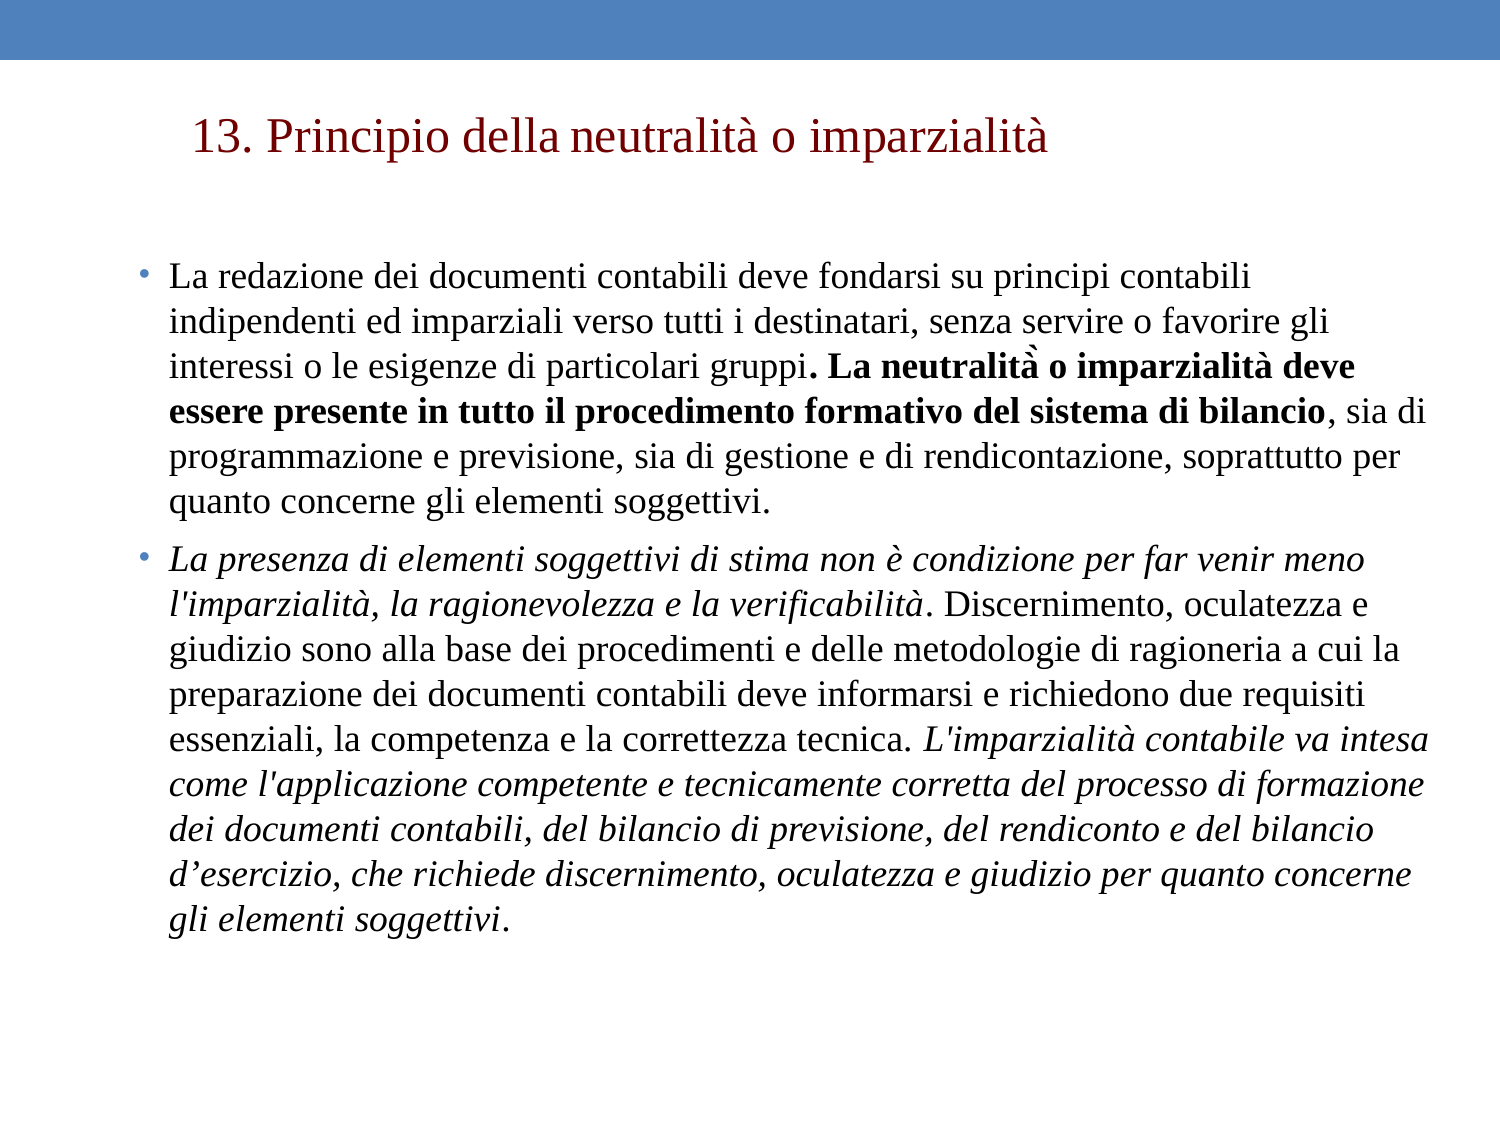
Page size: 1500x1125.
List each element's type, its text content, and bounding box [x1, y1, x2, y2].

text_box 13. Principio della neutralità o imparzialità [177, 95, 1323, 290]
list La redazione dei documenti contabili deve fondarsi su principi contabili indipendenti ed imparziali verso tutti i destinatari, senza servire o favorire gli interessi o le esigenze di particolari gruppi. La neutralità̀ o imparzialità deve essere presente in tutto il procedimento formativo del sistema di bilancio, sia di programmazione e previsione, sia di gestione e di rendicontazione, soprattutto per quanto concerne gli elementi soggettivi. La presenza di elementi soggettivi di stima non è condizione per far venir meno l'imparzialità, la ragionevolezza e la verificabilità. Discernimento, oculatezza e giudizio sono alla base dei procedimenti e delle metodologie di ragioneria a cui la preparazione dei documenti contabili deve informarsi e richiedono due requisiti essenziali, la competenza e la correttezza tecnica. L'imparzialità contabile va intesa come l'applicazione competente e tecnicamente corretta del processo di formazione dei documenti contabili, del bilancio di previsione, del rendiconto e del bilancio d’esercizio, che richiede discernimento, oculatezza e giudizio per quanto concerne gli elementi soggettivi. [123, 243, 1459, 787]
